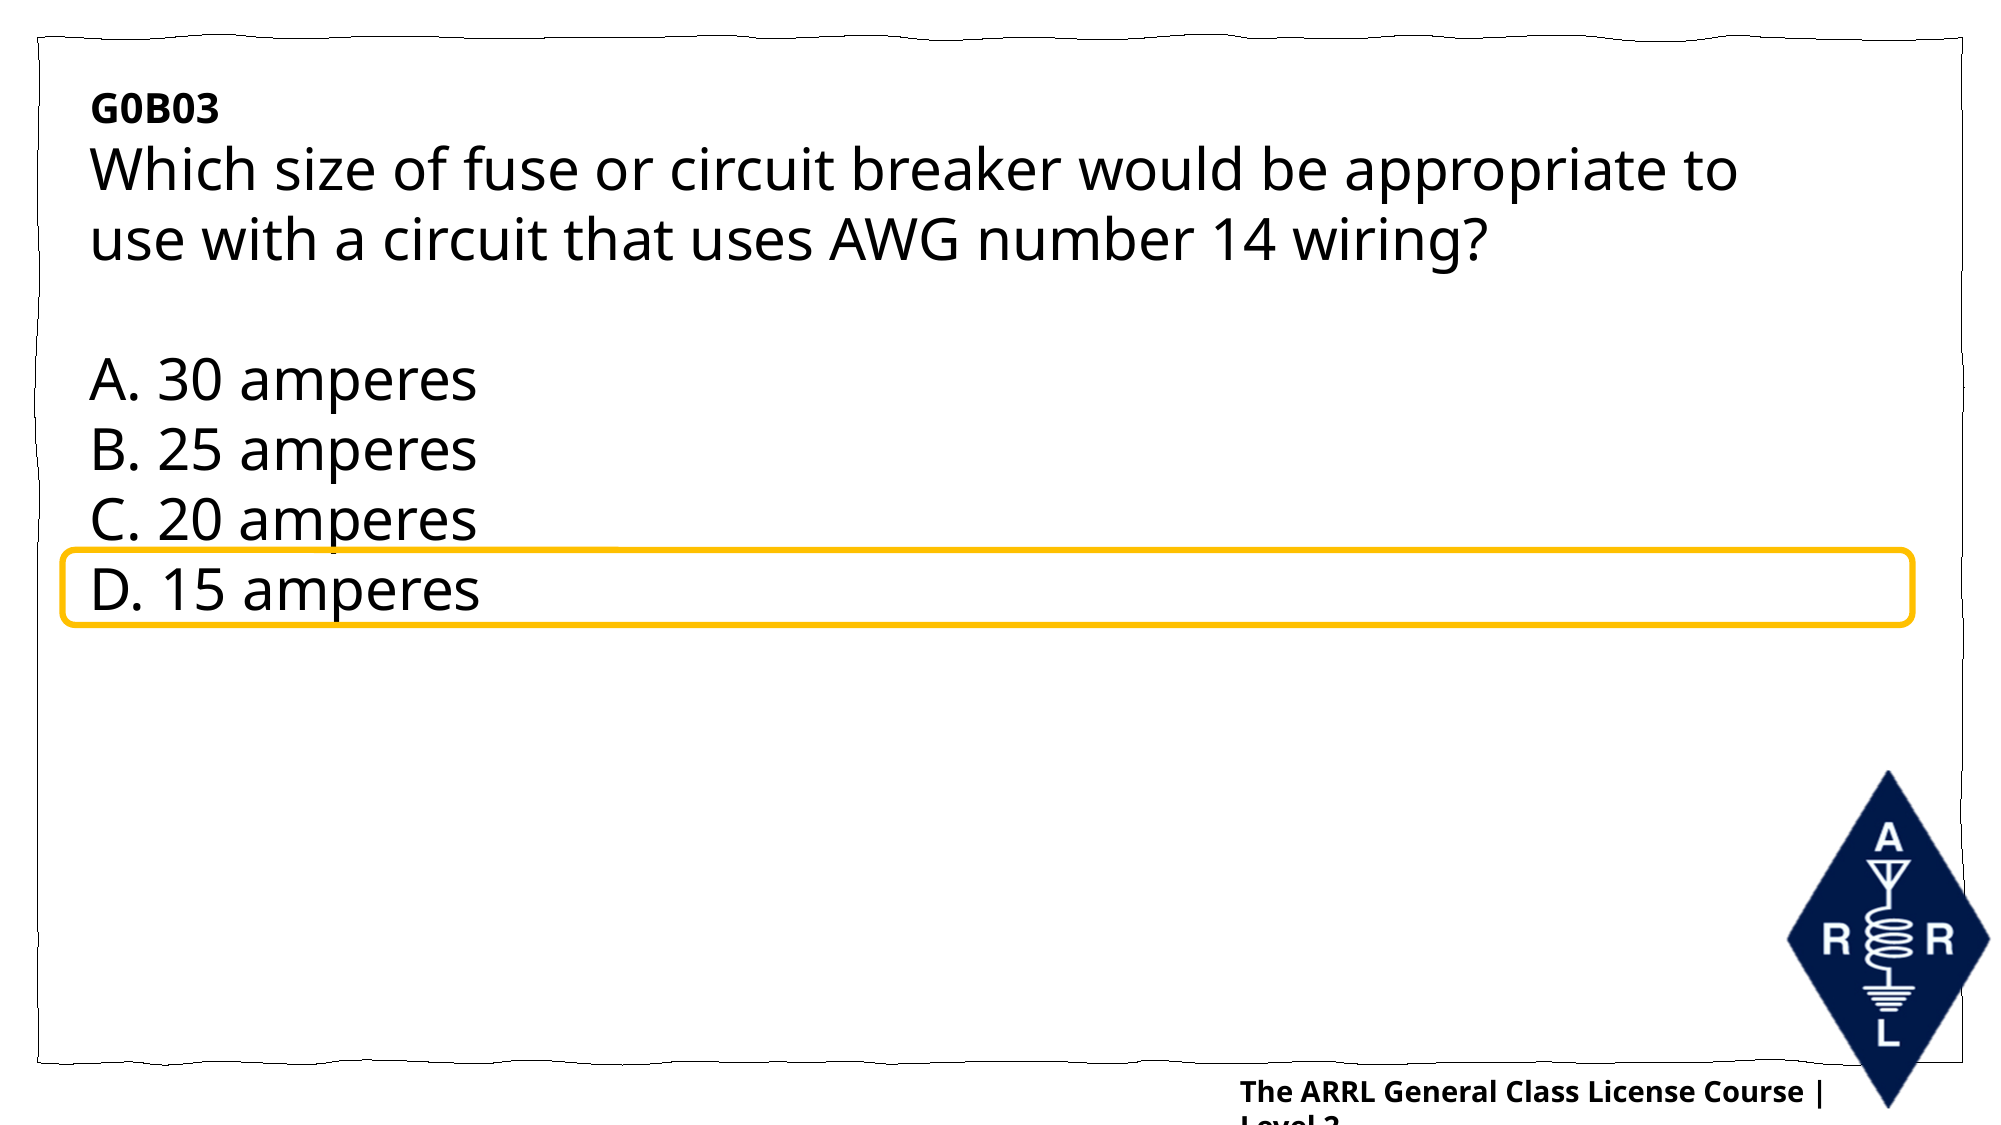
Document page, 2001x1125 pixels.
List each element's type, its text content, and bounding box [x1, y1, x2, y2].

text_box G0B03 Which size of fuse or circuit breaker would be appropriate to use with a circuit that uses AWG number 14 wiring? A. 30 amperes B. 25 amperes C. 20 amperes D. 15 amperes [75, 626, 1850, 630]
text_box G0B03 Which size of fuse or circuit breaker would be appropriate to use with a circuit that uses AWG number 14 wiring? A. 30 amperes B. 25 amperes C. 20 amperes D. 15 amperes [75, 74, 1850, 548]
picture [1773, 752, 1999, 1125]
text_box [61, 548, 1914, 626]
